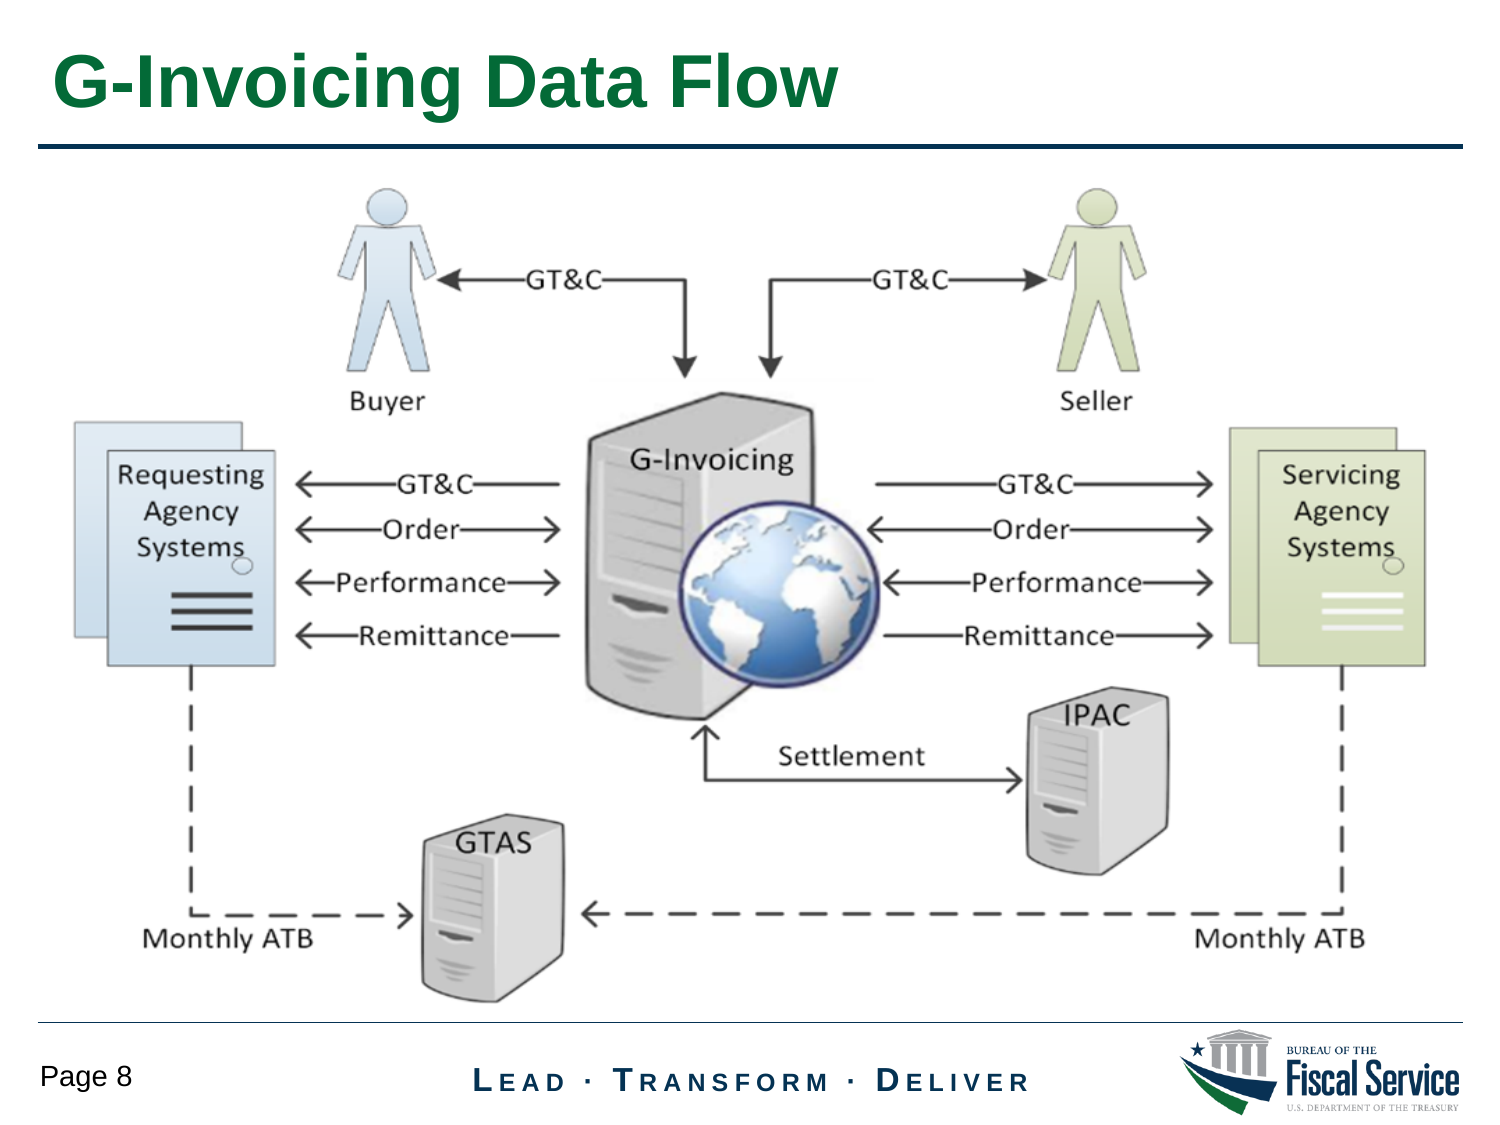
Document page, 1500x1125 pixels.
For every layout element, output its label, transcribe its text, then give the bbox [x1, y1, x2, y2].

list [37, 174, 1463, 1013]
picture [1175, 1026, 1463, 1118]
list G-Invoicing Data Flow [37, 24, 1463, 138]
